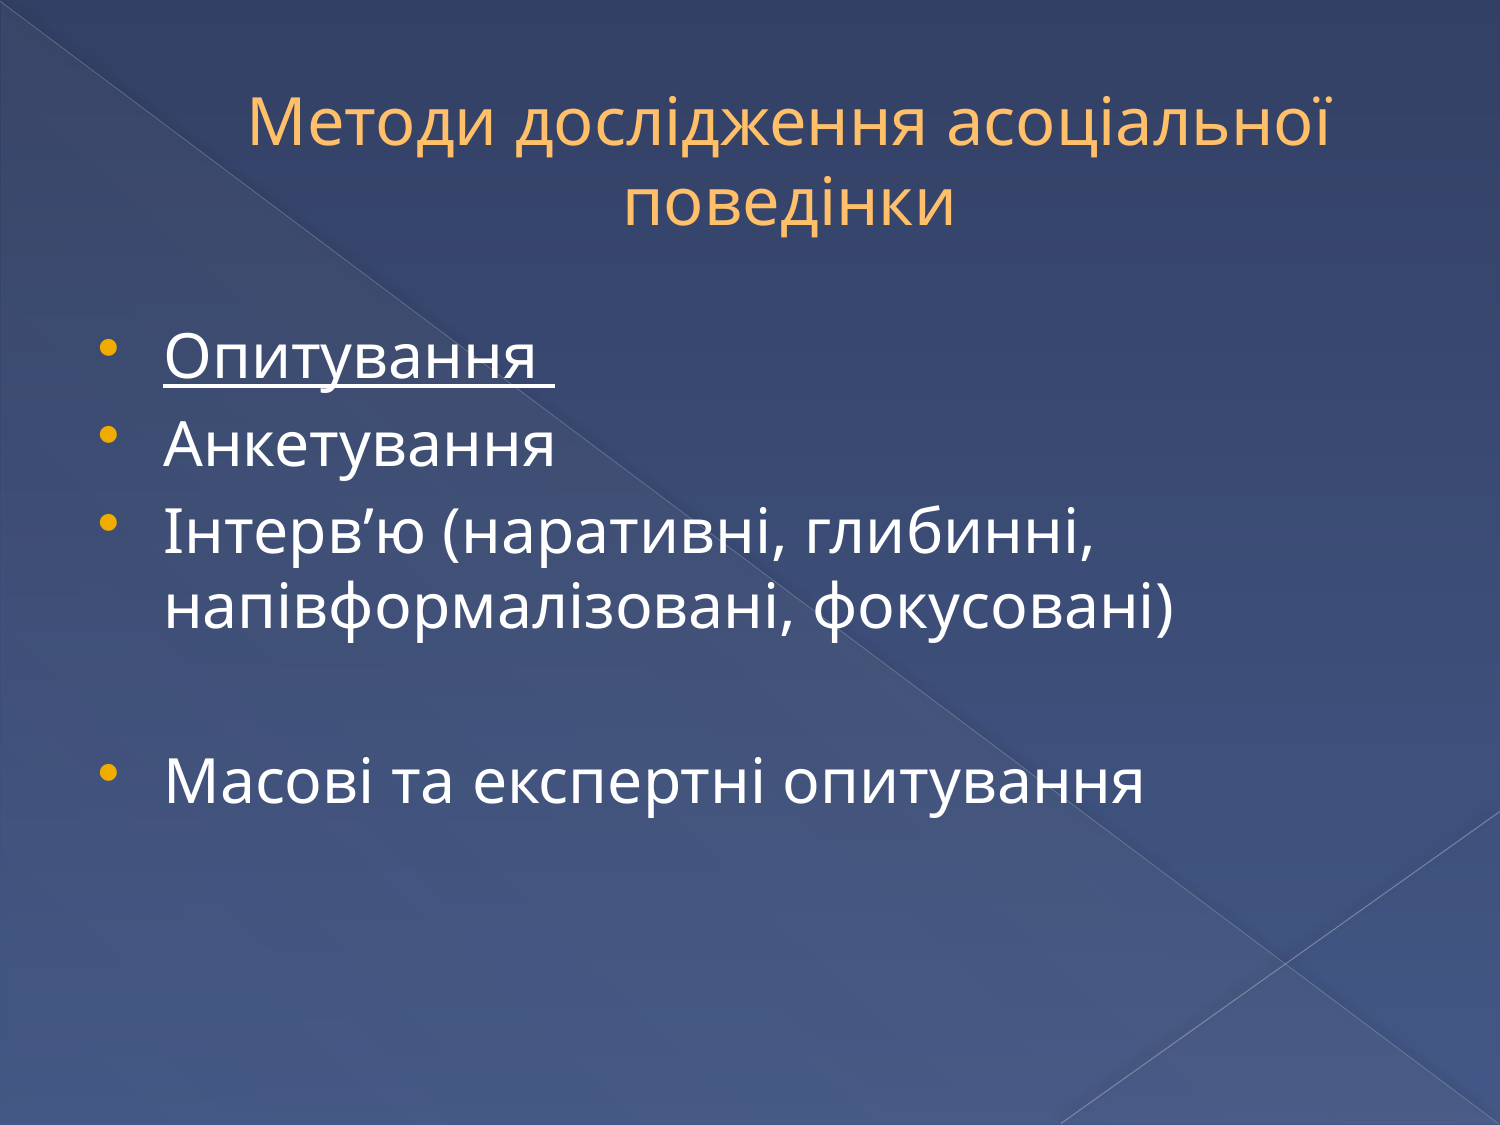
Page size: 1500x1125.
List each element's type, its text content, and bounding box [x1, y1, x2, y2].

list Опитування Анкетування Інтерв’ю (наративні, глибинні, напівформалізовані, фокусовані) Масові та експертні опитування [75, 308, 1425, 1059]
title Методи дослідження асоціальної поведінки [75, 43, 1425, 274]
